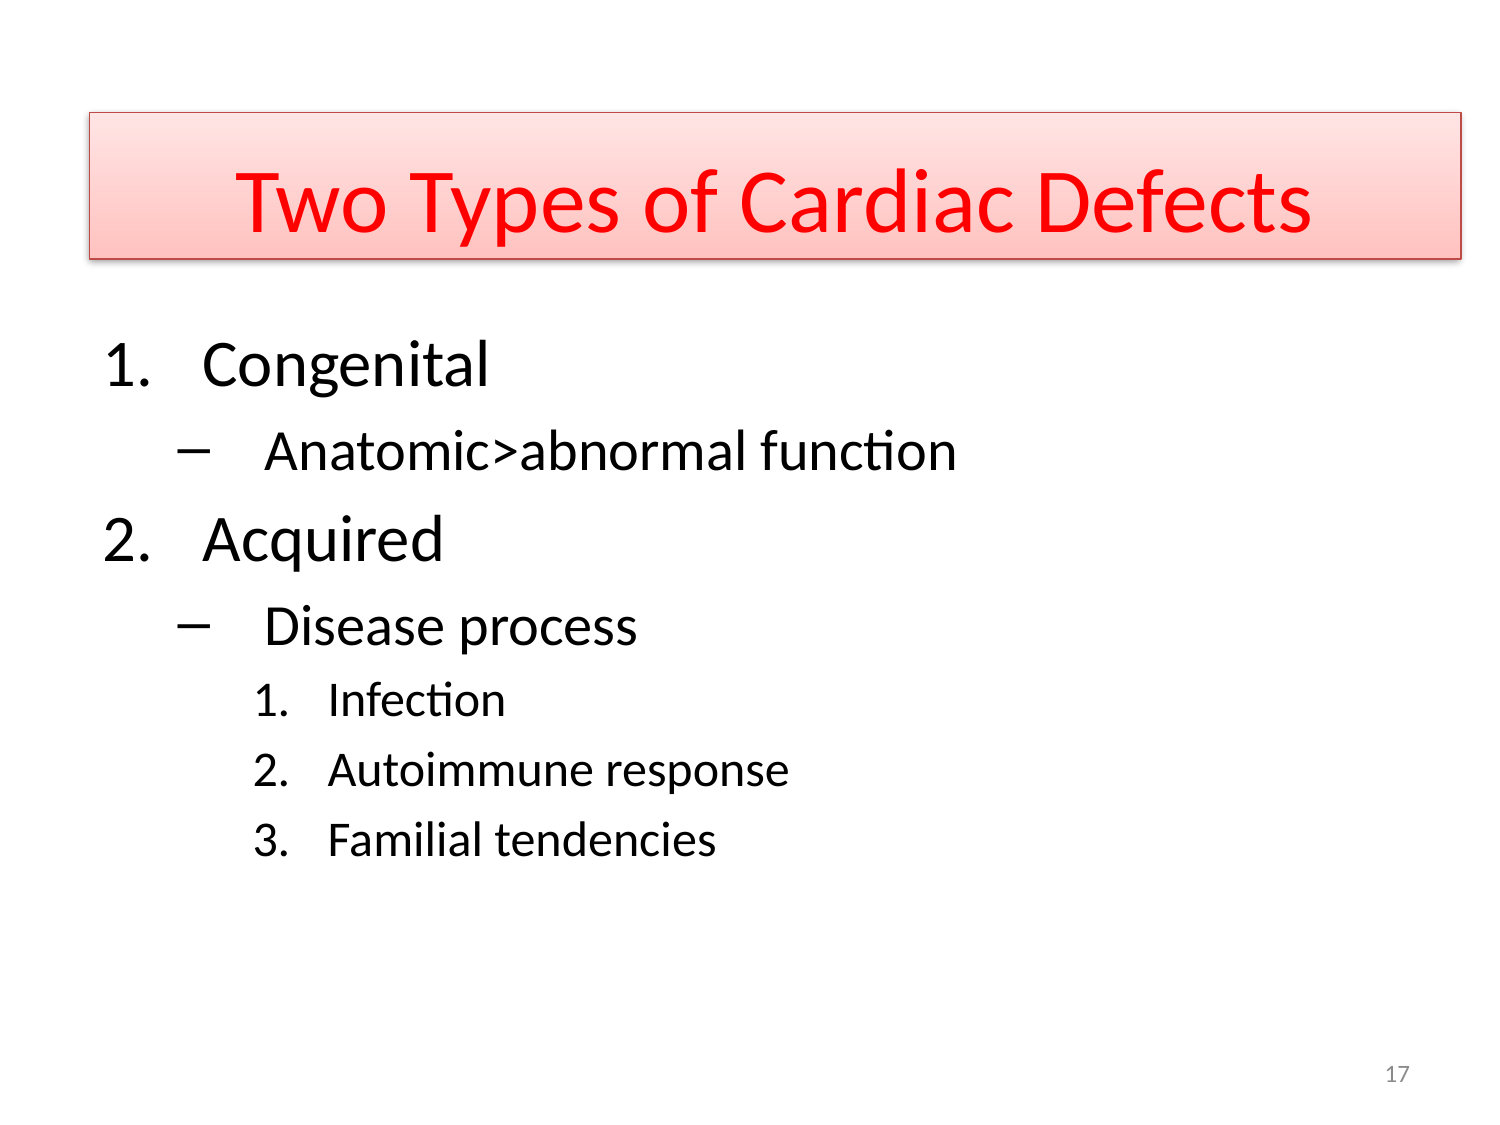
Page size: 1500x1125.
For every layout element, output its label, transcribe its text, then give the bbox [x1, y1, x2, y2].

slide_number 17 [1074, 1042, 1425, 1103]
list Congenital Anatomic>abnormal function Acquired Disease process Infection Autoimmune response Familial tendencies [87, 312, 1450, 988]
title Two Types of Cardiac Defects [89, 112, 1462, 260]
